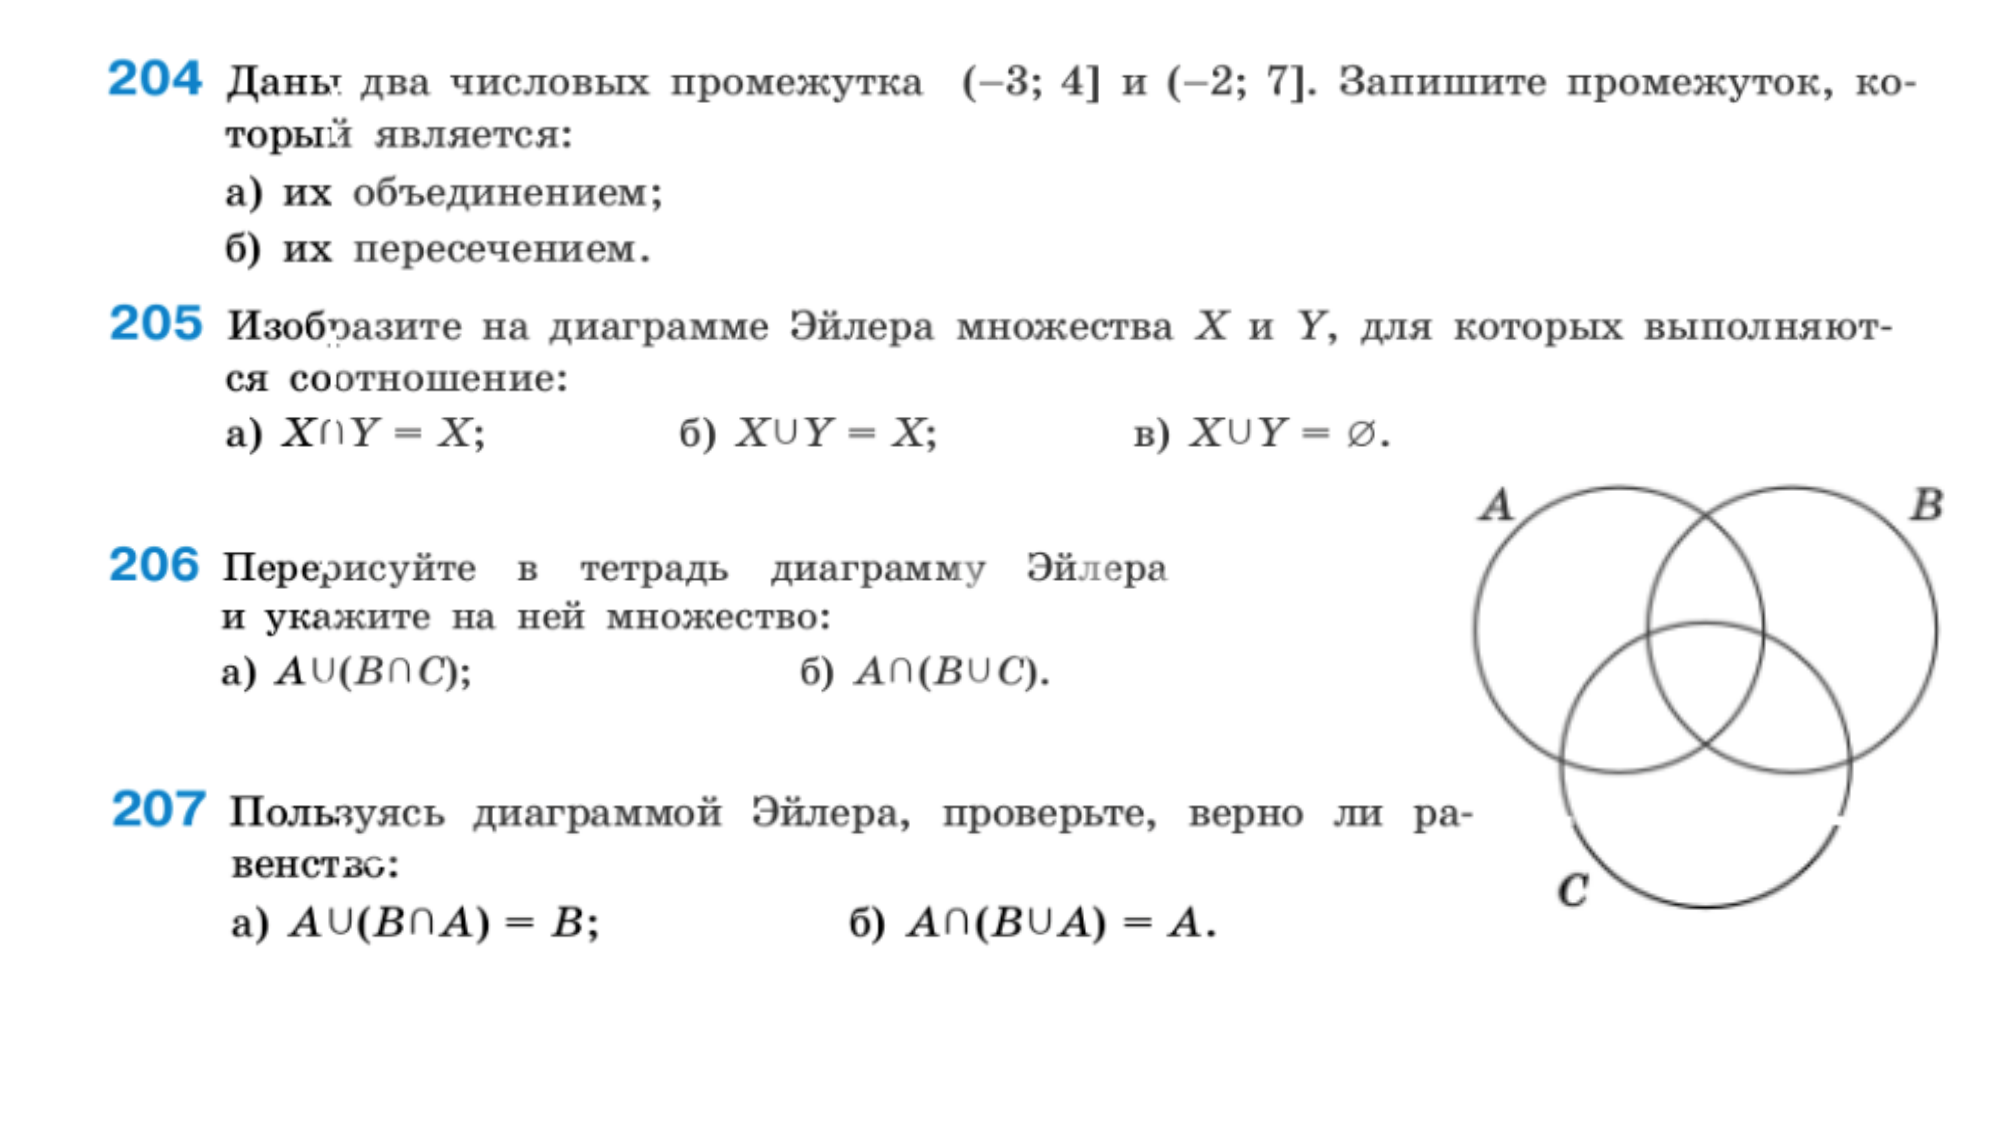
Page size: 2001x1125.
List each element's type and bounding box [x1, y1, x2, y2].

picture [99, 53, 1919, 275]
picture [99, 539, 1177, 698]
picture [85, 293, 1951, 950]
